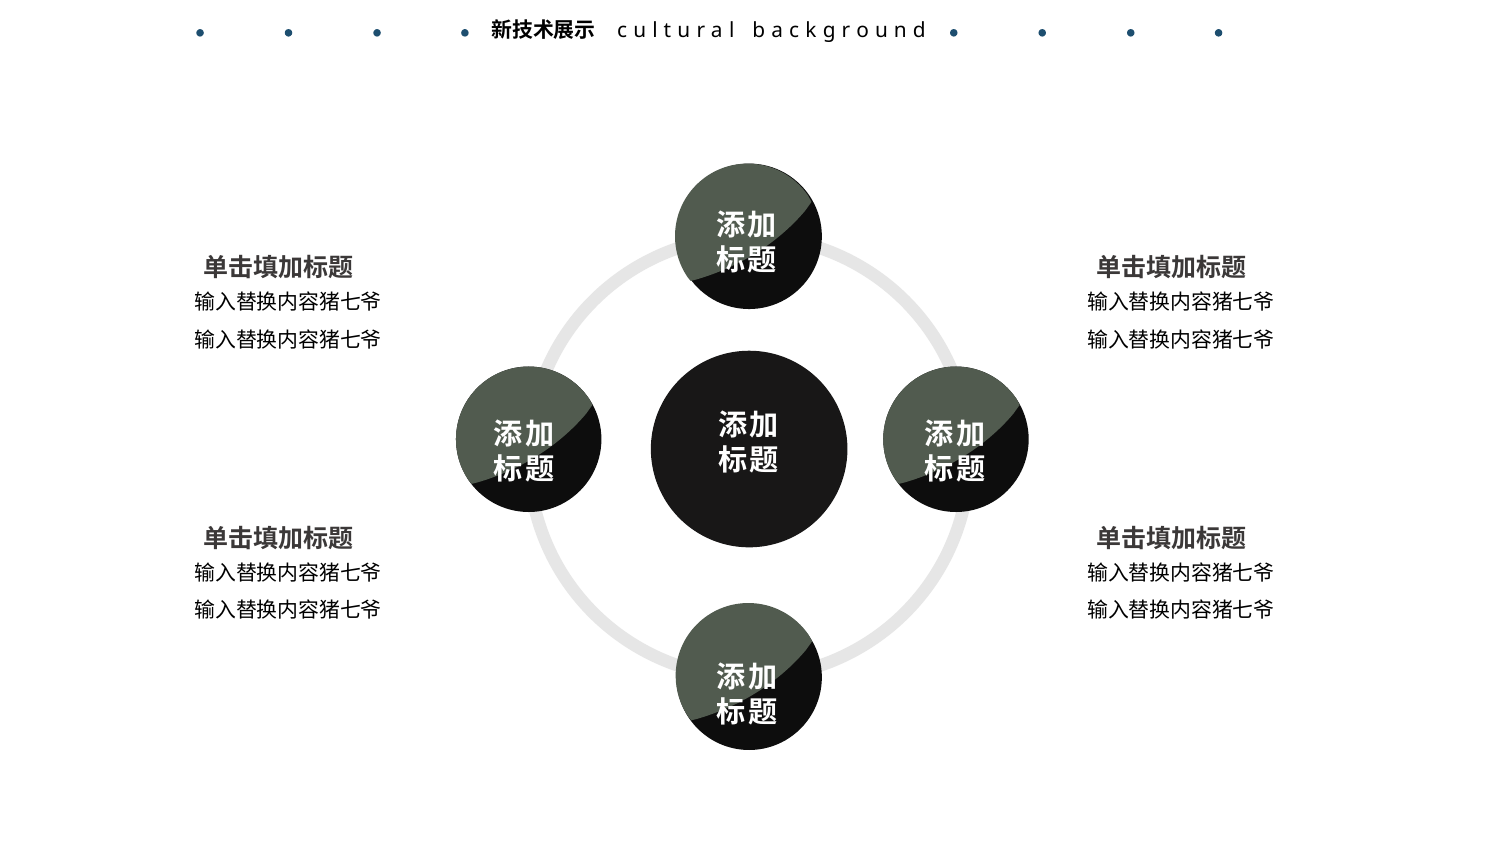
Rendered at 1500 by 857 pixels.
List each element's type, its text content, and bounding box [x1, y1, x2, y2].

text_box 单击填加标题 [1068, 516, 1274, 553]
text_box [460, 27, 470, 38]
text_box 输入替换内容猪七爷 输入替换内容猪七爷 [127, 552, 450, 630]
text_box 单击填加标题 [1068, 245, 1274, 282]
text_box 单击填加标题 [175, 516, 382, 553]
text_box 单击填加标题 [175, 245, 382, 282]
text_box [195, 27, 205, 38]
text_box 输入替换内容猪七爷 输入替换内容猪七爷 [127, 281, 450, 359]
text_box 输入替换内容猪七爷 输入替换内容猪七爷 [1029, 281, 1342, 359]
text_box cultural background [602, 8, 1135, 49]
text_box [283, 27, 294, 38]
text_box 新技术展示 [476, 8, 602, 49]
text_box [1213, 27, 1224, 38]
text_box 输入替换内容猪七爷 输入替换内容猪七爷 [1029, 552, 1342, 630]
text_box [455, 163, 1029, 750]
text_box [372, 27, 382, 38]
